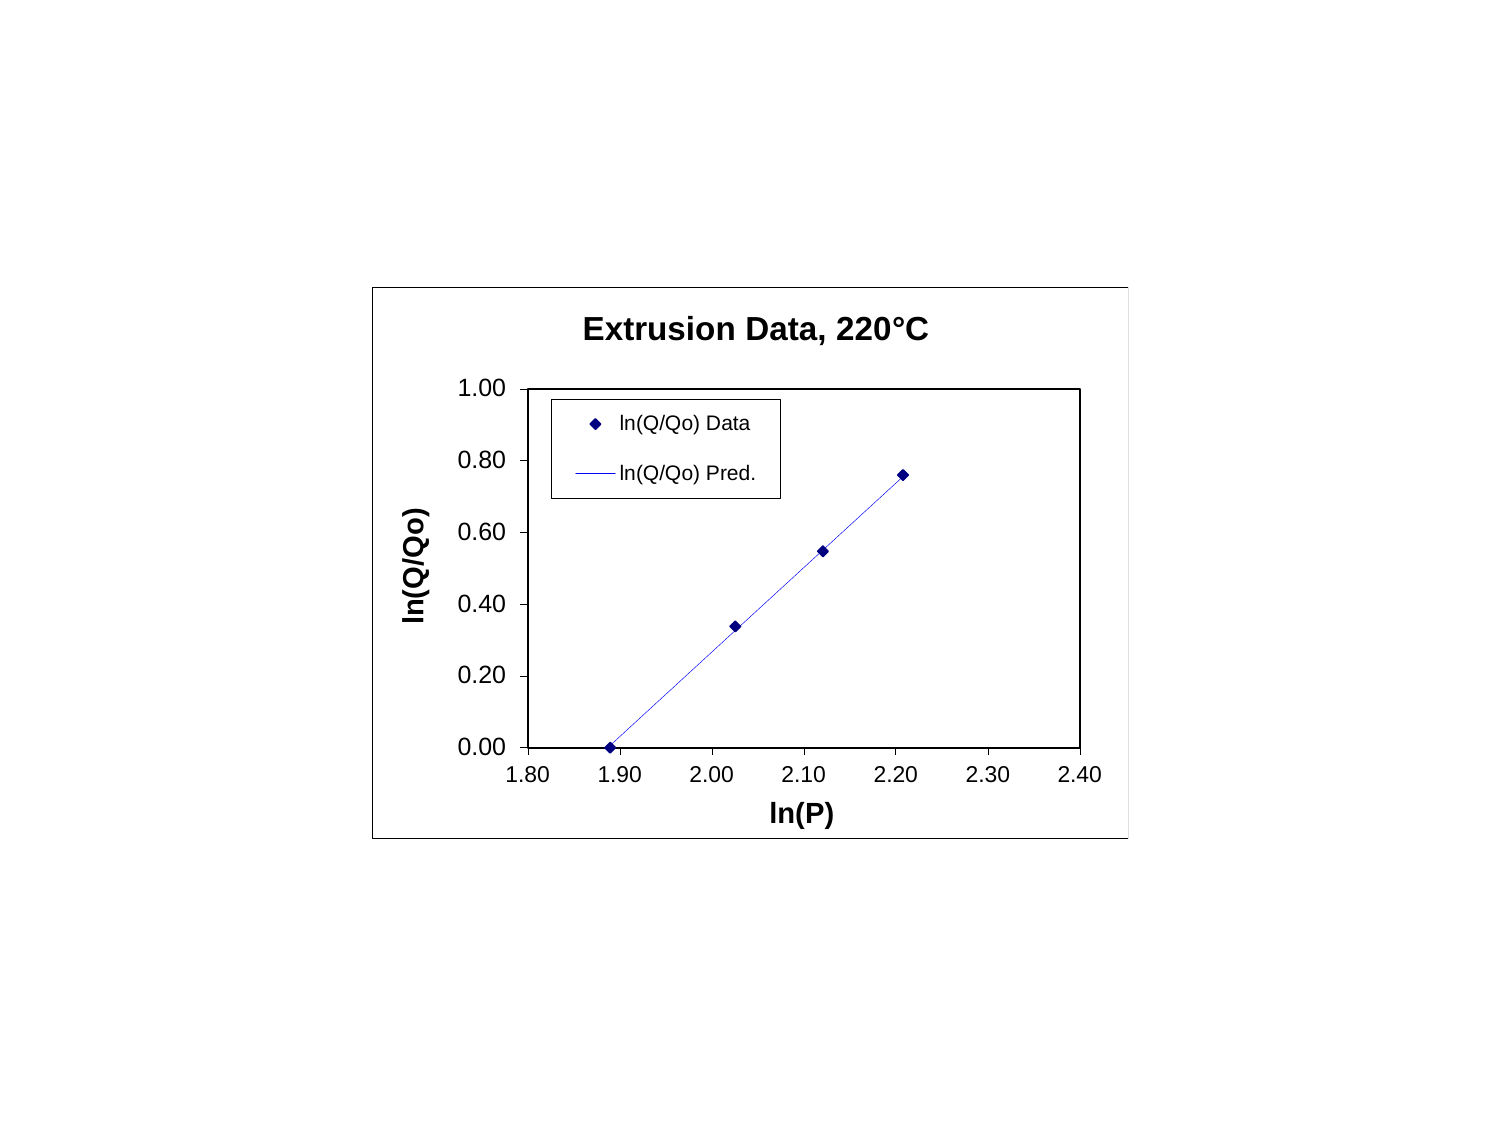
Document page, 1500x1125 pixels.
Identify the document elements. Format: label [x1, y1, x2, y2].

picture [371, 286, 1129, 839]
